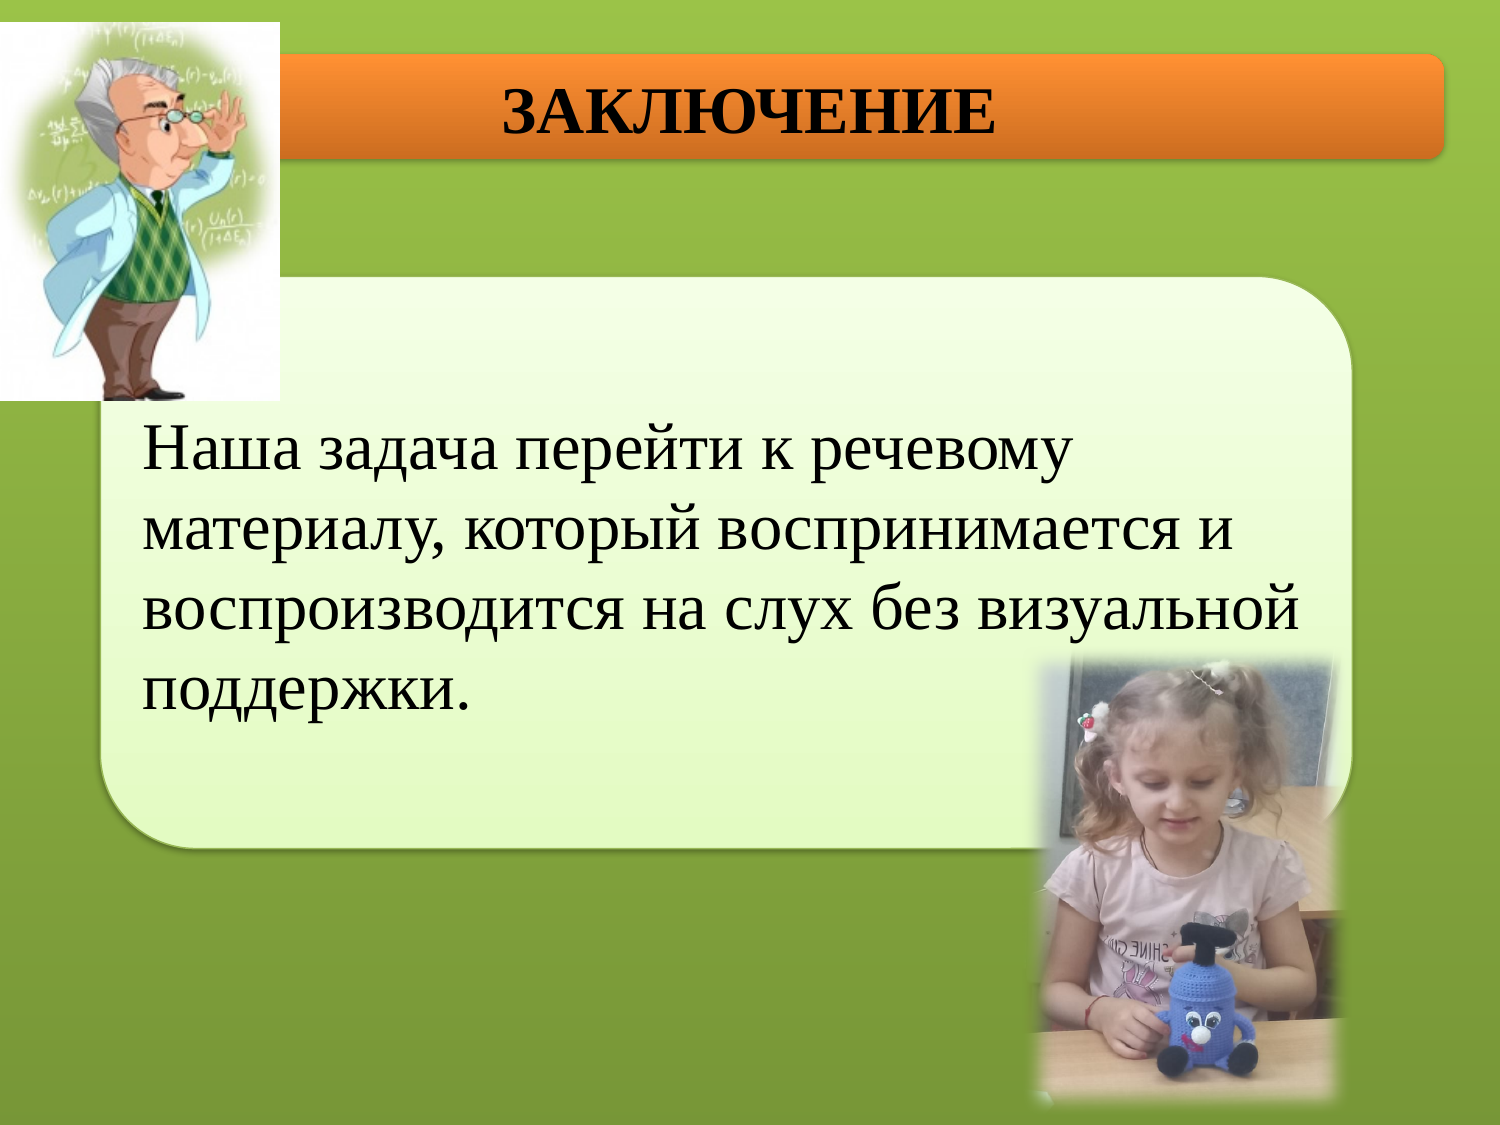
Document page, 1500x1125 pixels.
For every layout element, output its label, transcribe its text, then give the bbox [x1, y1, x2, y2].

text_box ЗАКЛЮЧЕНИЕ [285, 54, 1445, 160]
text_box Наша задача перейти к речевому материалу, который воспринимается и воспроизводится на слух без визуальной поддержки. [99, 275, 1354, 850]
picture [1021, 644, 1353, 1117]
text_box [0, 0, 1500, 1125]
picture [0, 21, 280, 401]
